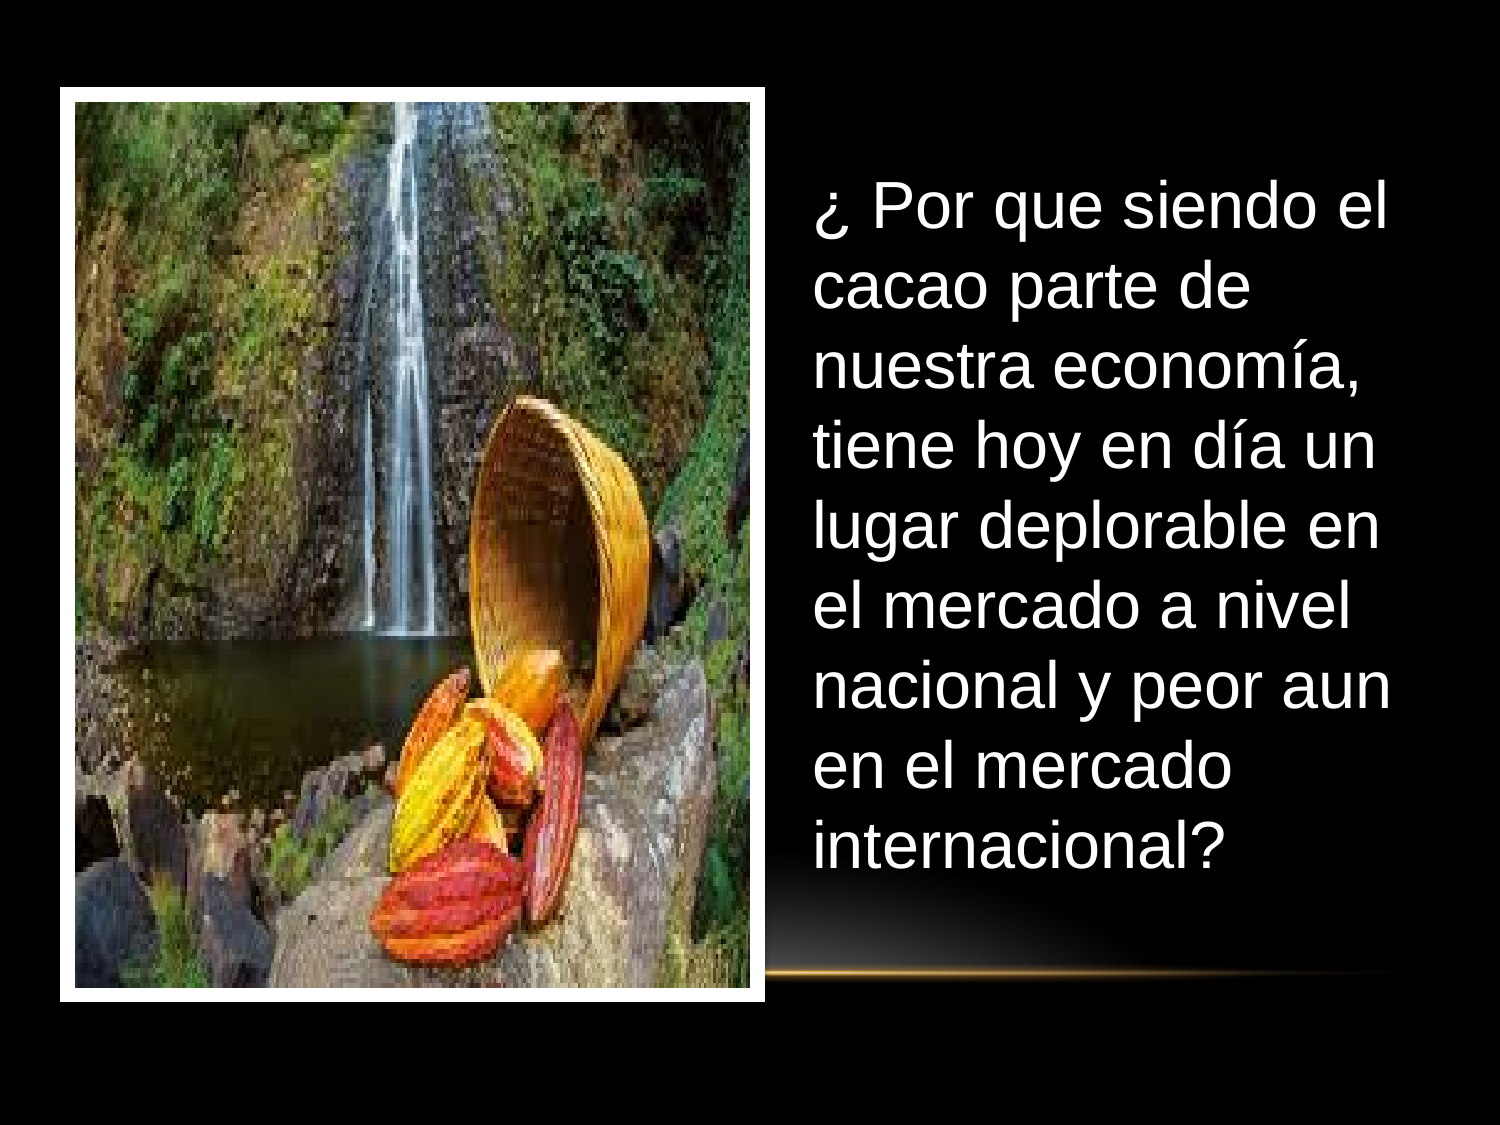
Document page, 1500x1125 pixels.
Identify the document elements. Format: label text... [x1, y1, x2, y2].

picture [0, 0, 1500, 1125]
text_box ¿ Por que siendo el cacao parte de nuestra economía, tiene hoy en día un lugar deplorable en el mercado a nivel nacional y peor aun en el mercado internacional? [797, 54, 1424, 1049]
